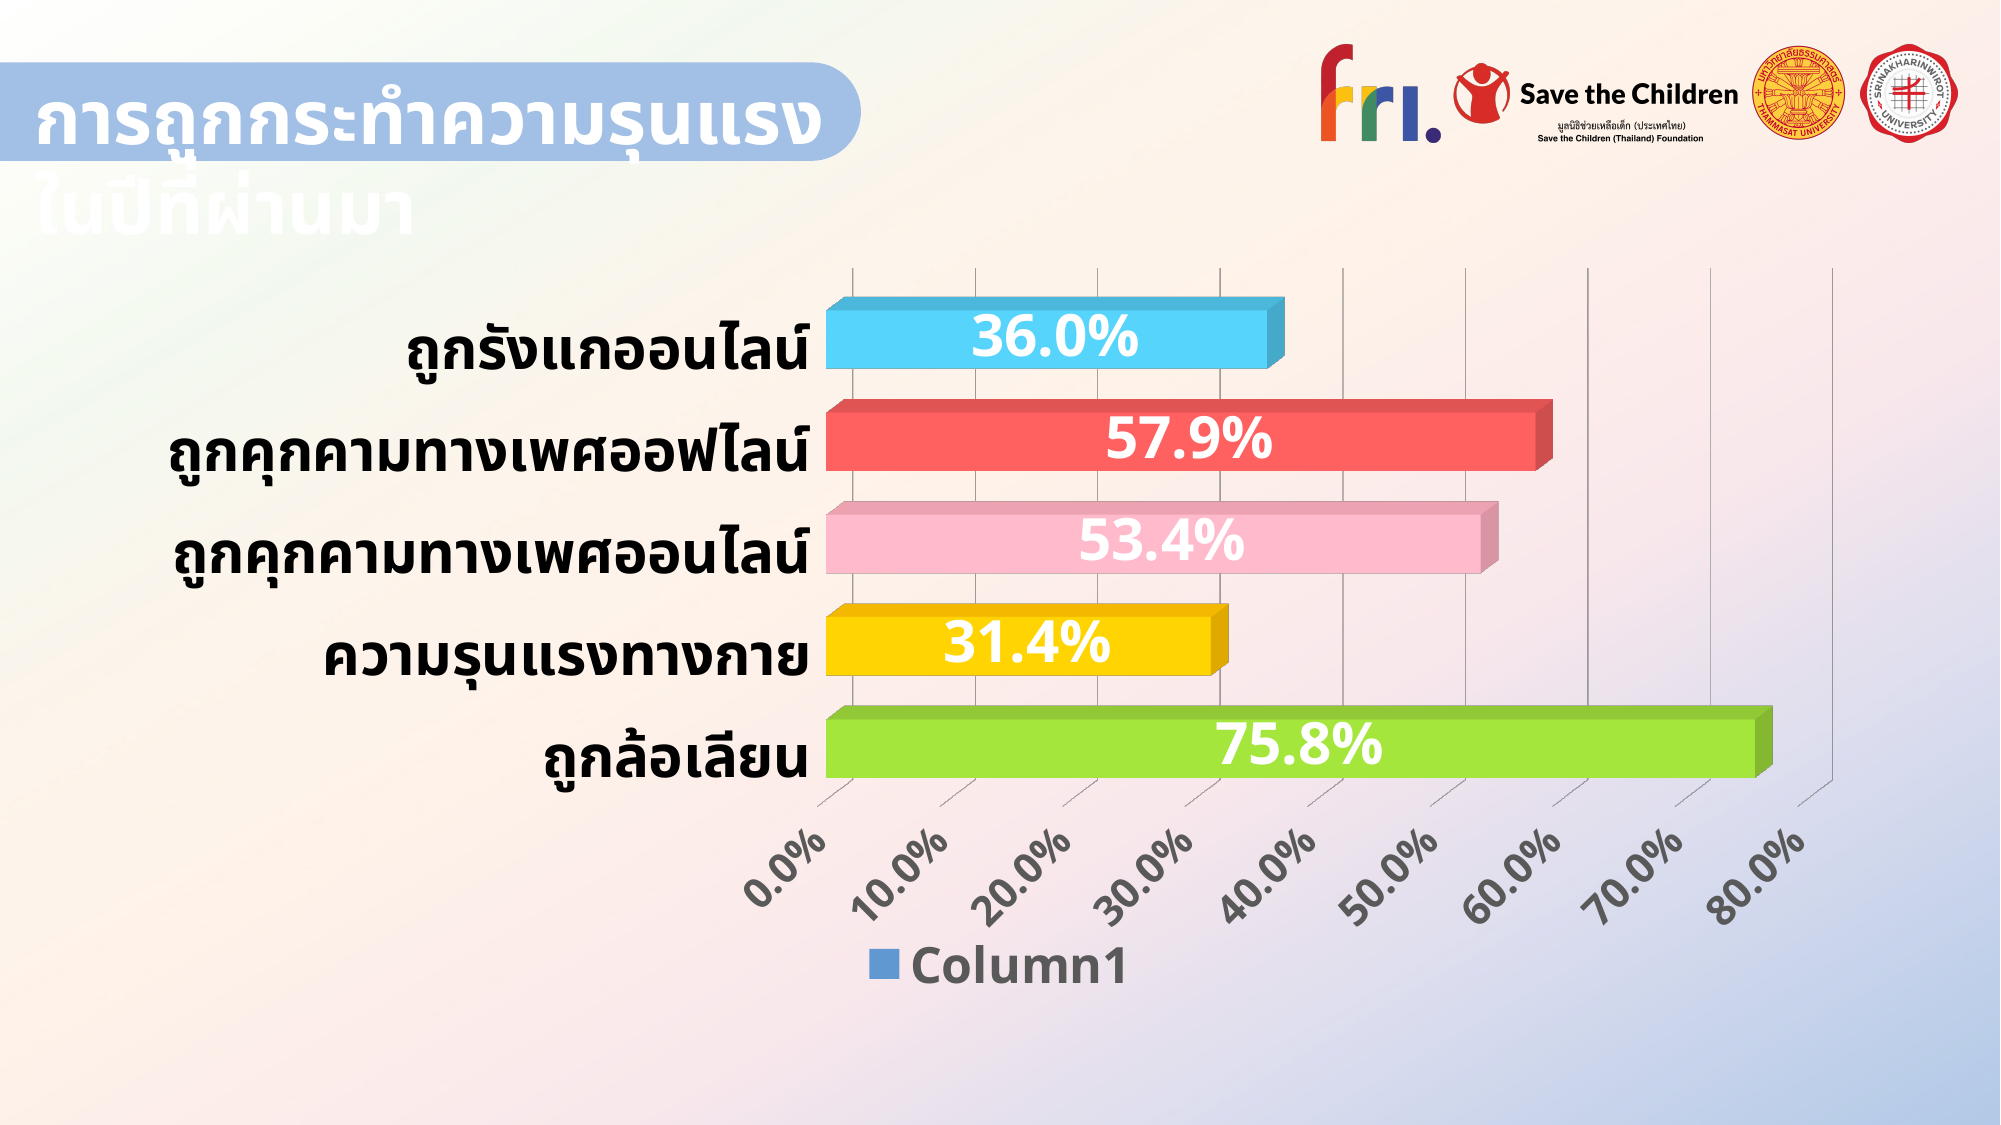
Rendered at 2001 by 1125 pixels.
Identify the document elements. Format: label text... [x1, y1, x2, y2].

text_box [0, 61, 820, 162]
text_box การถูกกระทำความรุนแรงในปีที่ผ่านมา [19, 62, 861, 258]
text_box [1321, 44, 1958, 143]
chart [126, 253, 1874, 1053]
